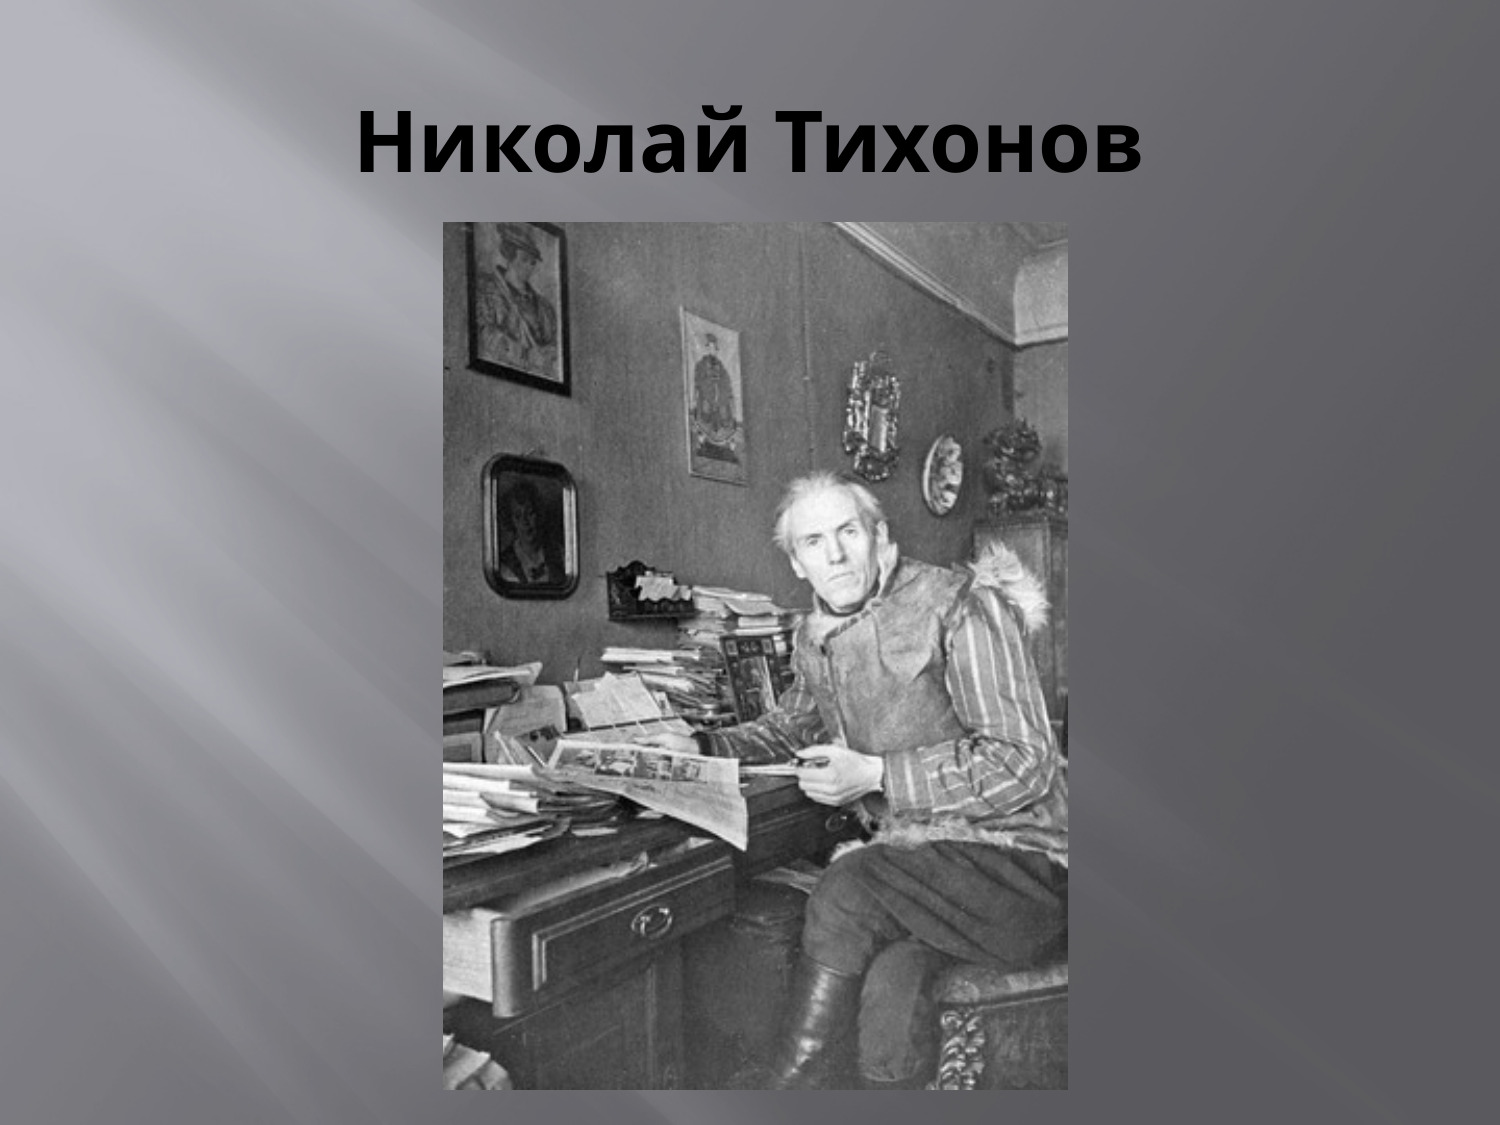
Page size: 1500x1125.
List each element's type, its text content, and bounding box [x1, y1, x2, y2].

title Николай Тихонов [75, 45, 1425, 233]
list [443, 222, 1068, 1090]
